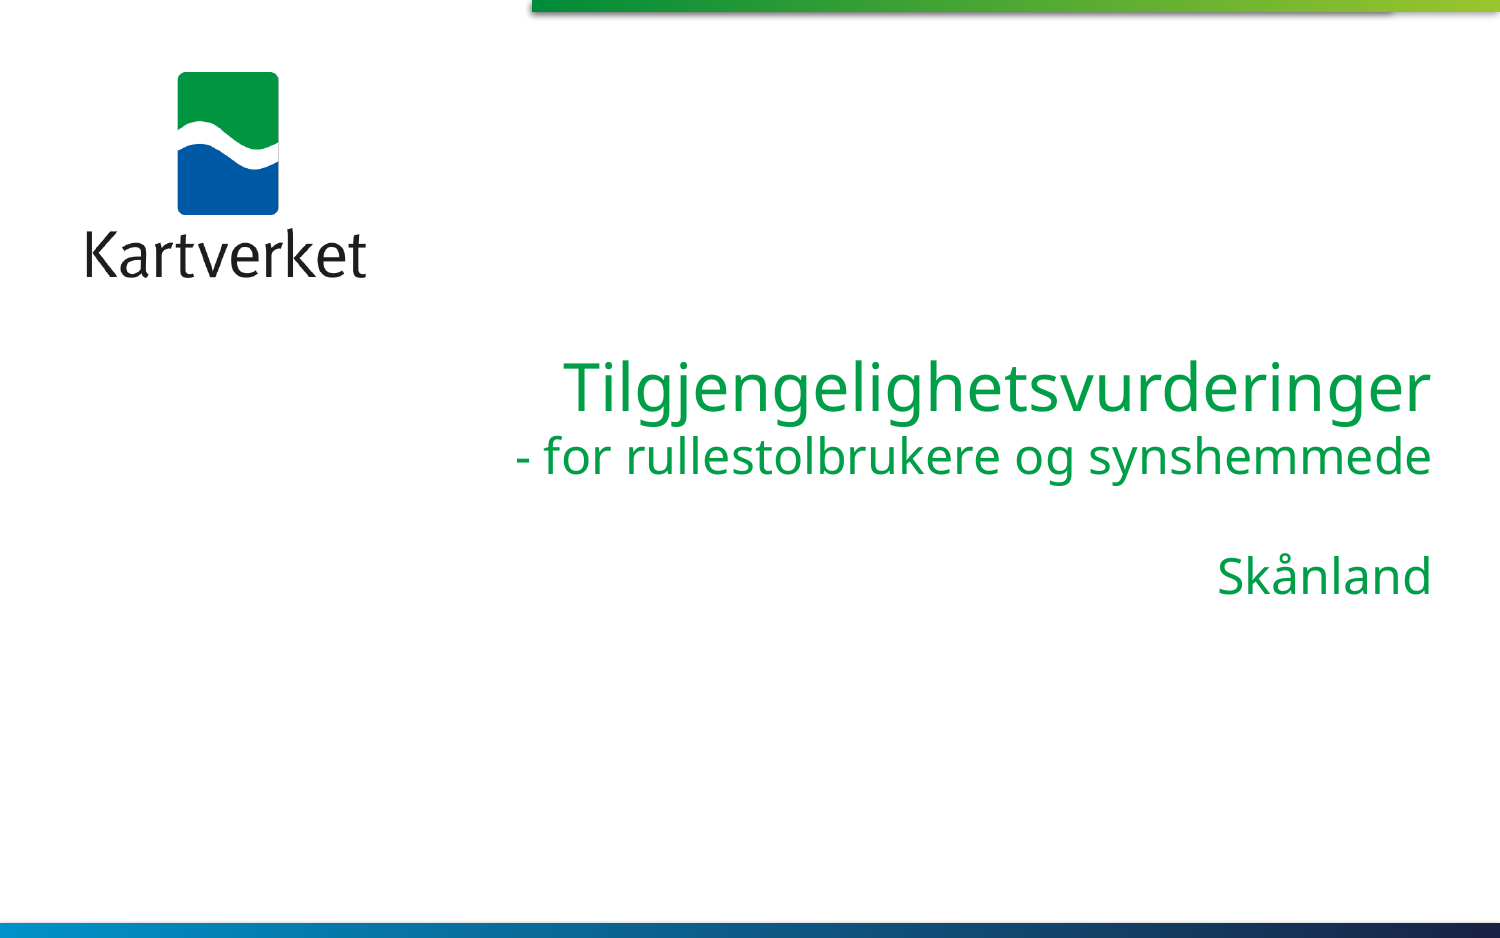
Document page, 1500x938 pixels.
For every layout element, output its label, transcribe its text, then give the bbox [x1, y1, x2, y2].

text_box Tilgjengelighetsvurderinger - for rullestolbrukere og synshemmede Skånland [66, 337, 1449, 613]
